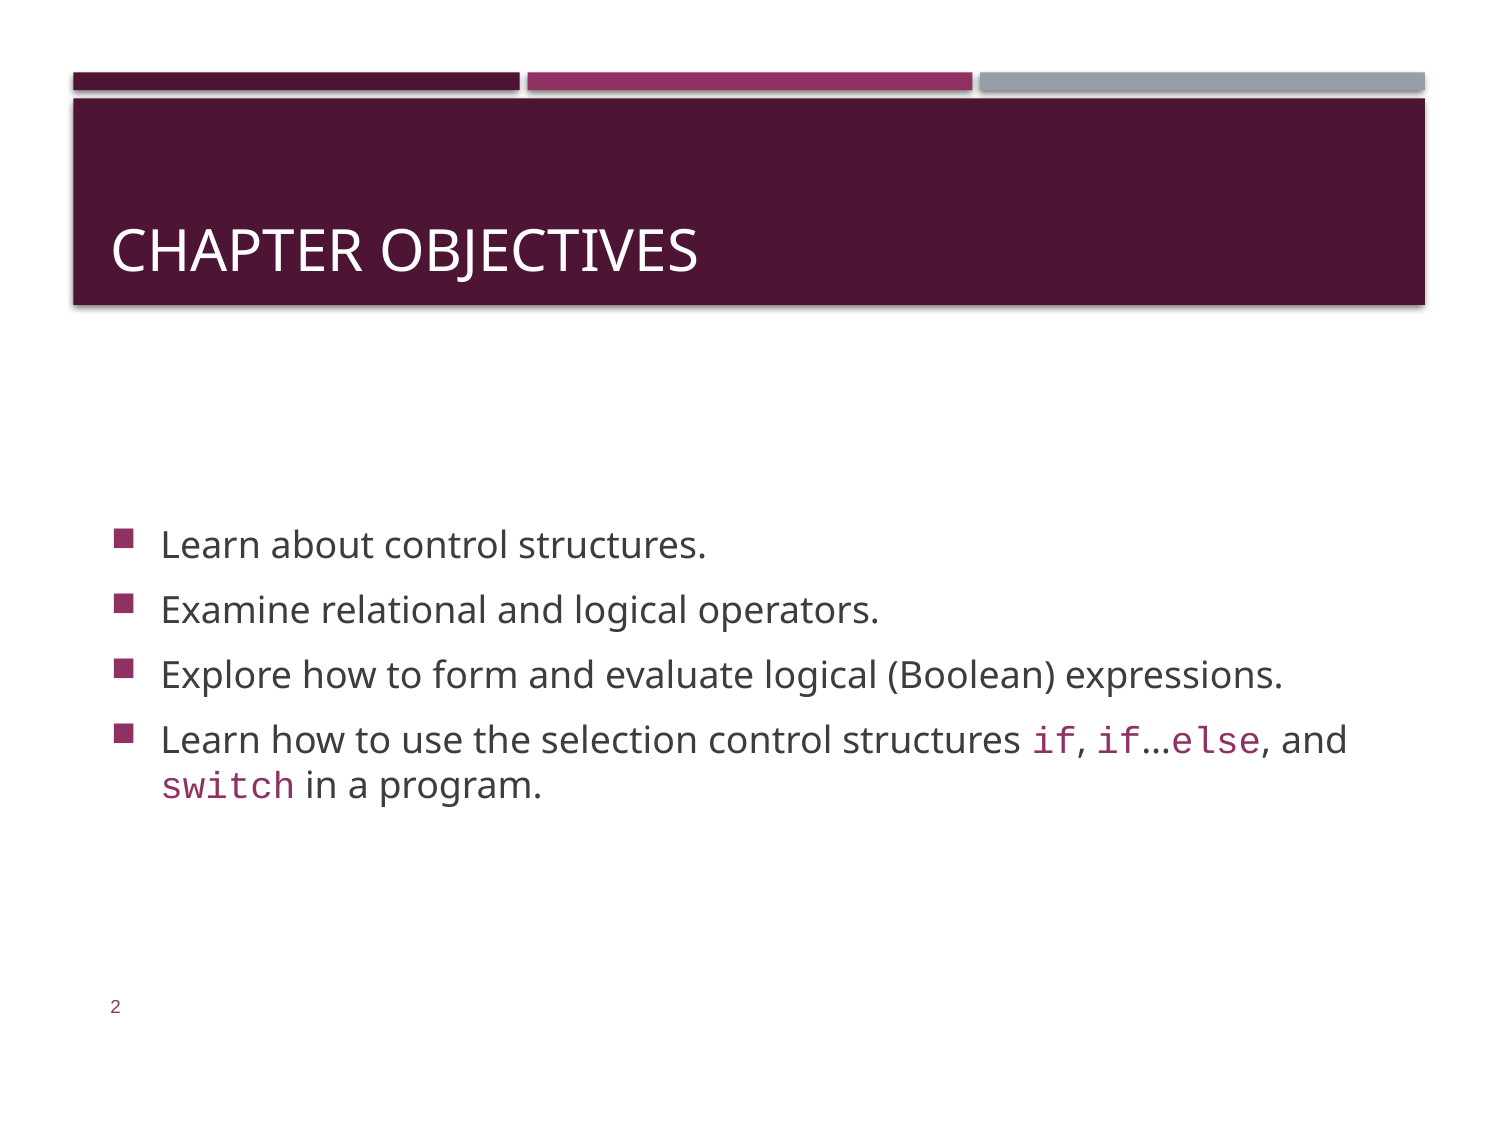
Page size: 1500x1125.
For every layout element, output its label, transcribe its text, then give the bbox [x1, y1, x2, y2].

slide_number 2 [95, 976, 895, 1037]
title Chapter Objectives [95, 112, 1406, 291]
list Learn about control structures. Examine relational and logical operators. Explore how to form and evaluate logical (Boolean) expressions. Learn how to use the selection control structures if, if…else, and switch in a program. [95, 365, 1407, 962]
